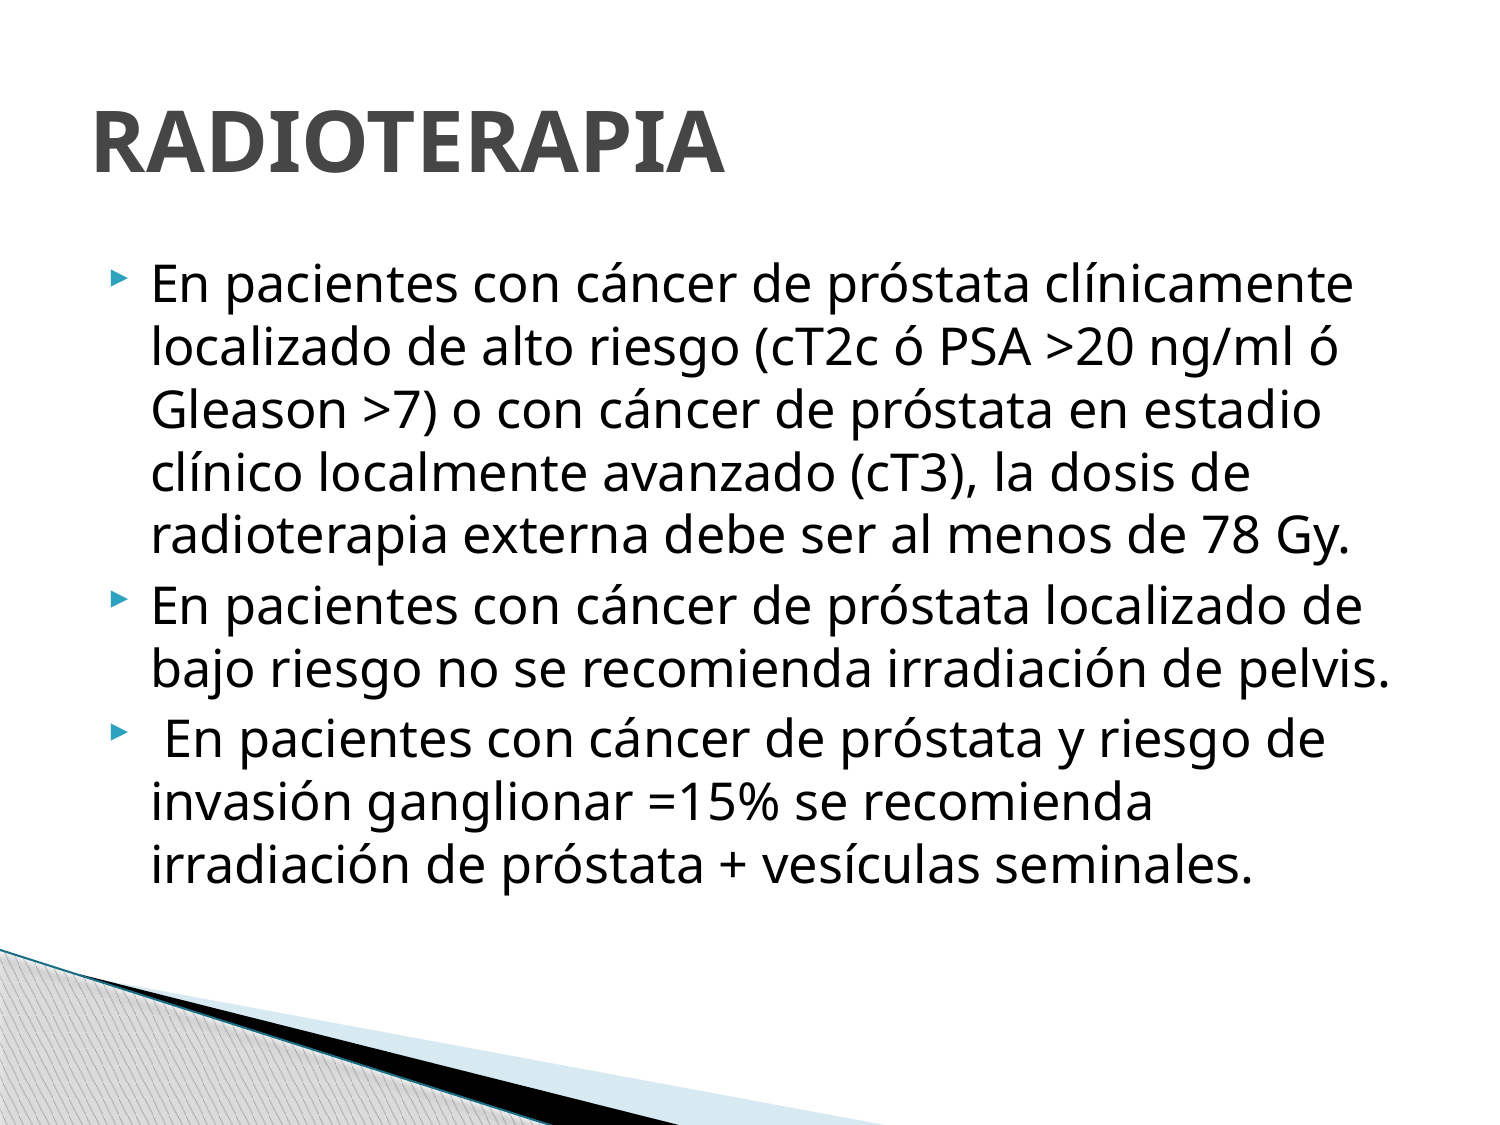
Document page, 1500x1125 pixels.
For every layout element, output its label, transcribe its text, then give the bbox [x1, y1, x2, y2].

title RADIOTERAPIA [75, 45, 1425, 233]
list En pacientes con cáncer de próstata clínicamente localizado de alto riesgo (cT2c ó PSA >20 ng/ml ó Gleason >7) o con cáncer de próstata en estadio clínico localmente avanzado (cT3), la dosis de radioterapia externa debe ser al menos de 78 Gy. En pacientes con cáncer de próstata localizado de bajo riesgo no se recomienda irradiación de pelvis. En pacientes con cáncer de próstata y riesgo de invasión ganglionar =15% se recomienda irradiación de próstata + vesículas seminales. [75, 243, 1425, 986]
